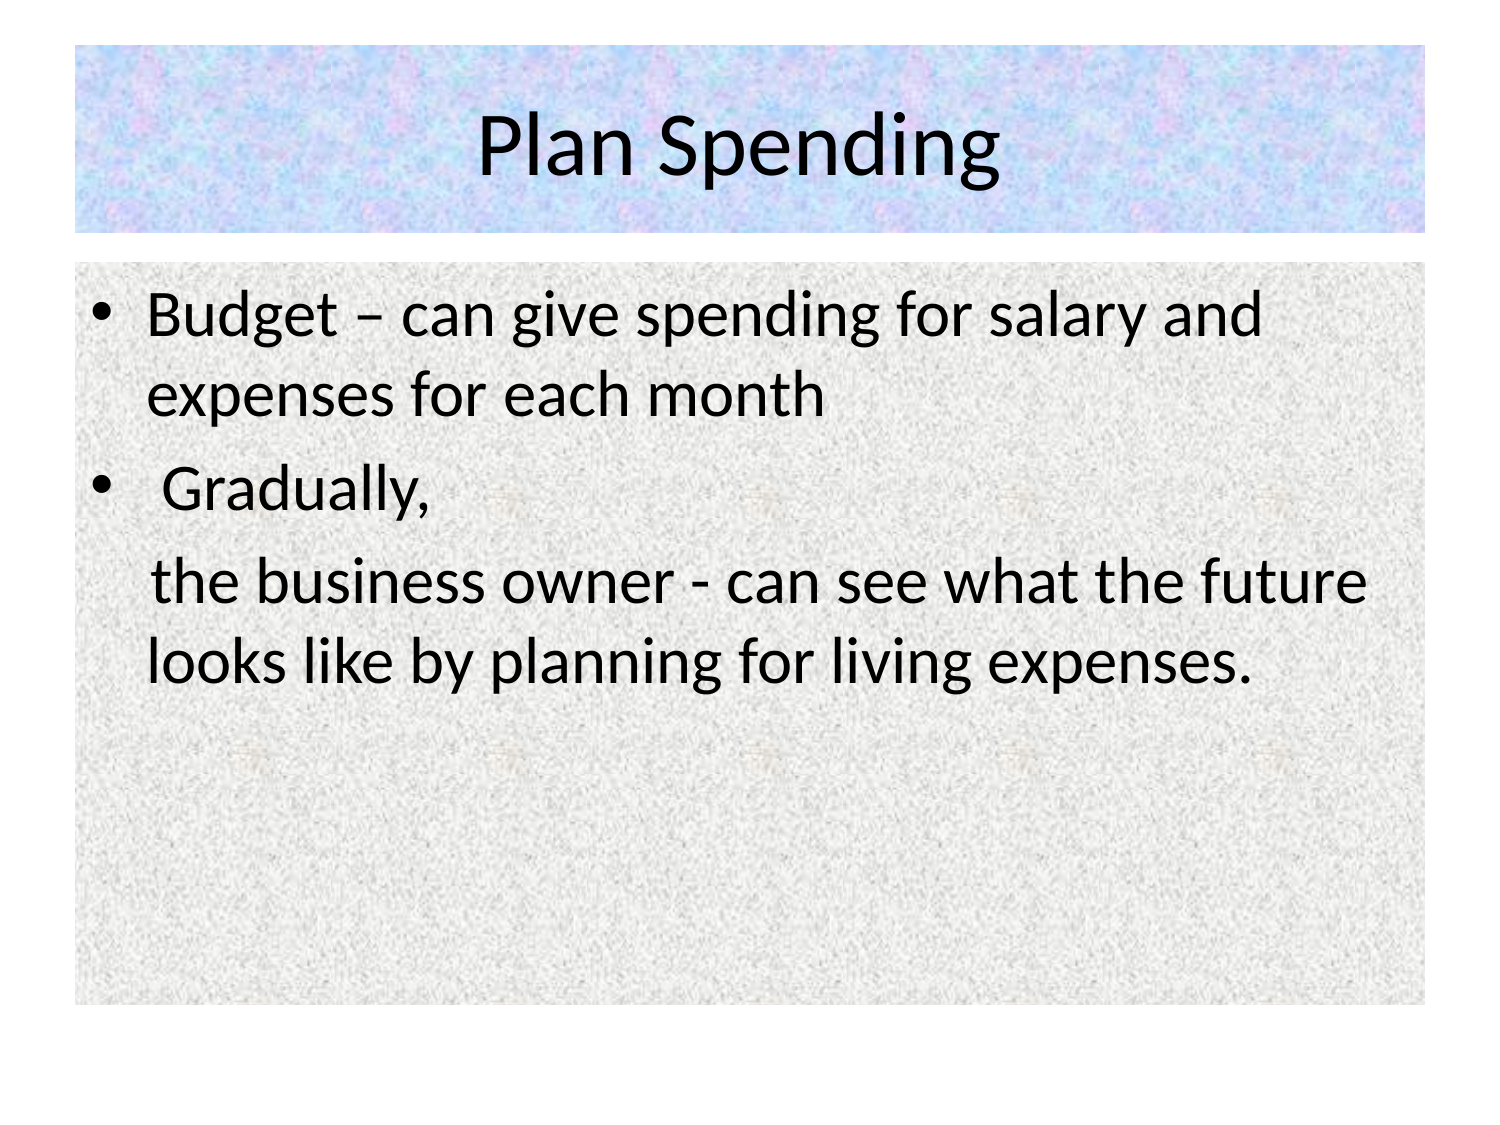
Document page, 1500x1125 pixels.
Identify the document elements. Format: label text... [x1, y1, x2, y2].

list Budget – can give spending for salary and expenses for each month Gradually, the business owner - can see what the future looks like by planning for living expenses. [75, 262, 1425, 1005]
title Plan Spending [75, 45, 1425, 233]
